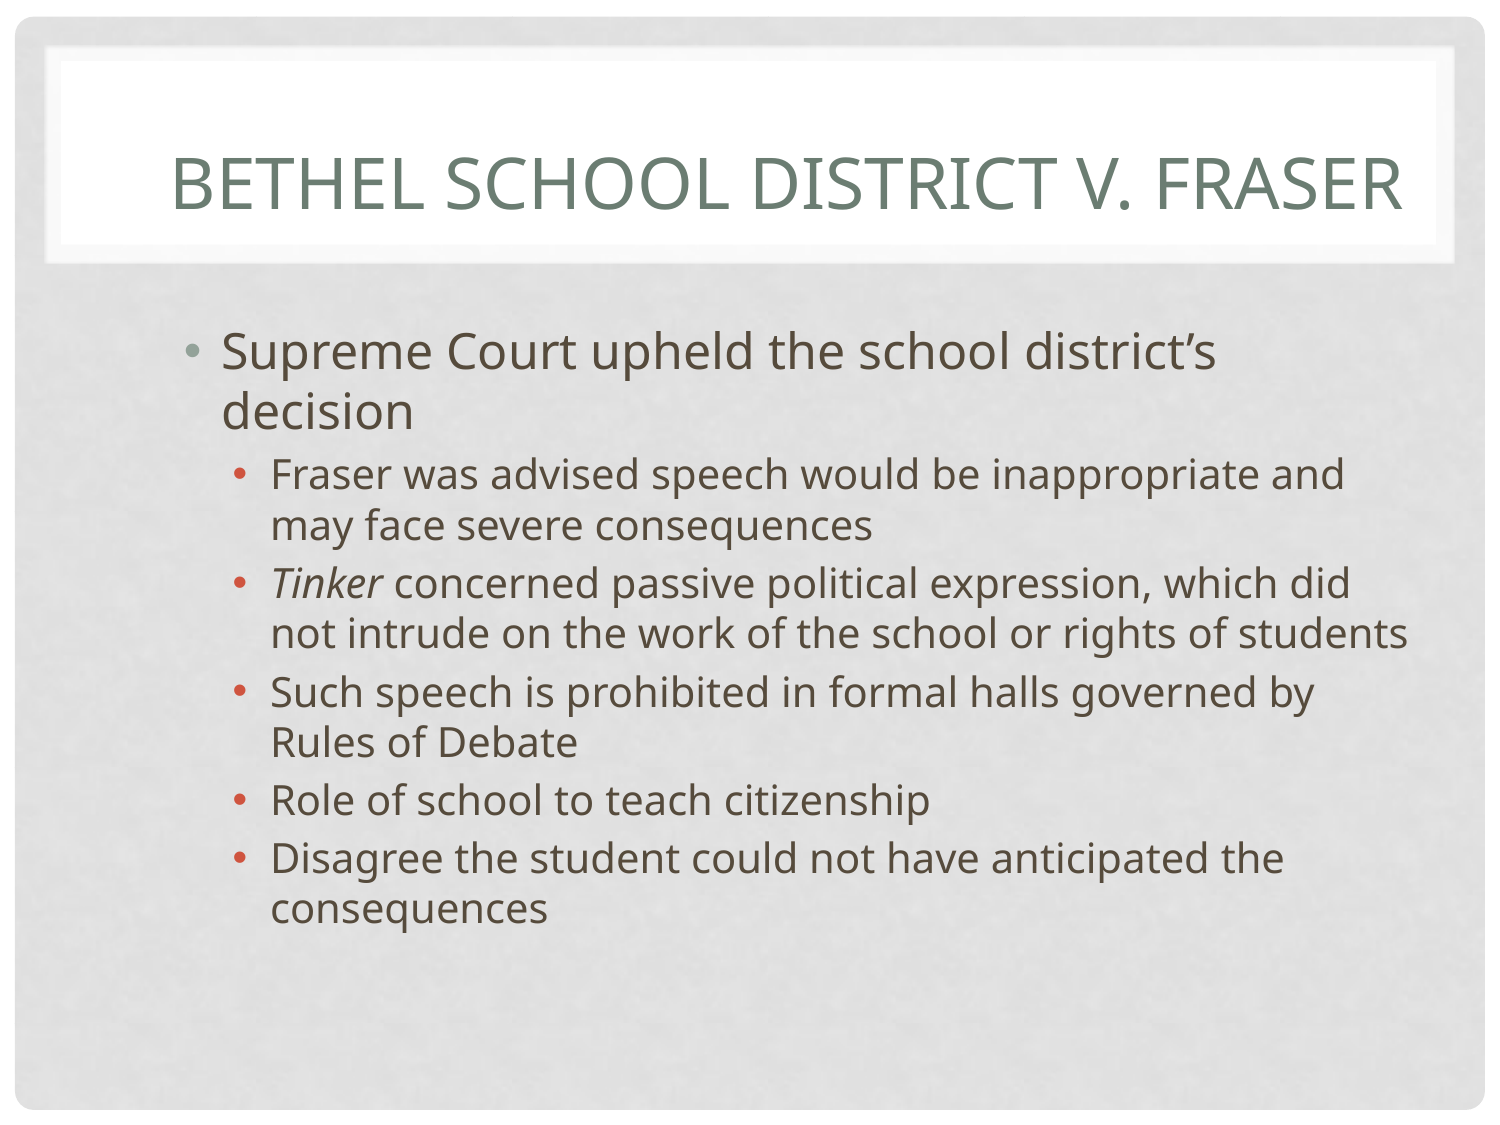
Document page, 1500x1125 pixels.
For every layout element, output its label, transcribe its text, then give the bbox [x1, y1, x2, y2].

list Supreme Court upheld the school district’s decision Fraser was advised speech would be inappropriate and may face severe consequences Tinker concerned passive political expression, which did not intrude on the work of the school or rights of students Such speech is prohibited in formal halls governed by Rules of Debate Role of school to teach citizenship Disagree the student could not have anticipated the consequences [150, 312, 1425, 1050]
title Bethel School District v. Fraser [150, 87, 1425, 275]
